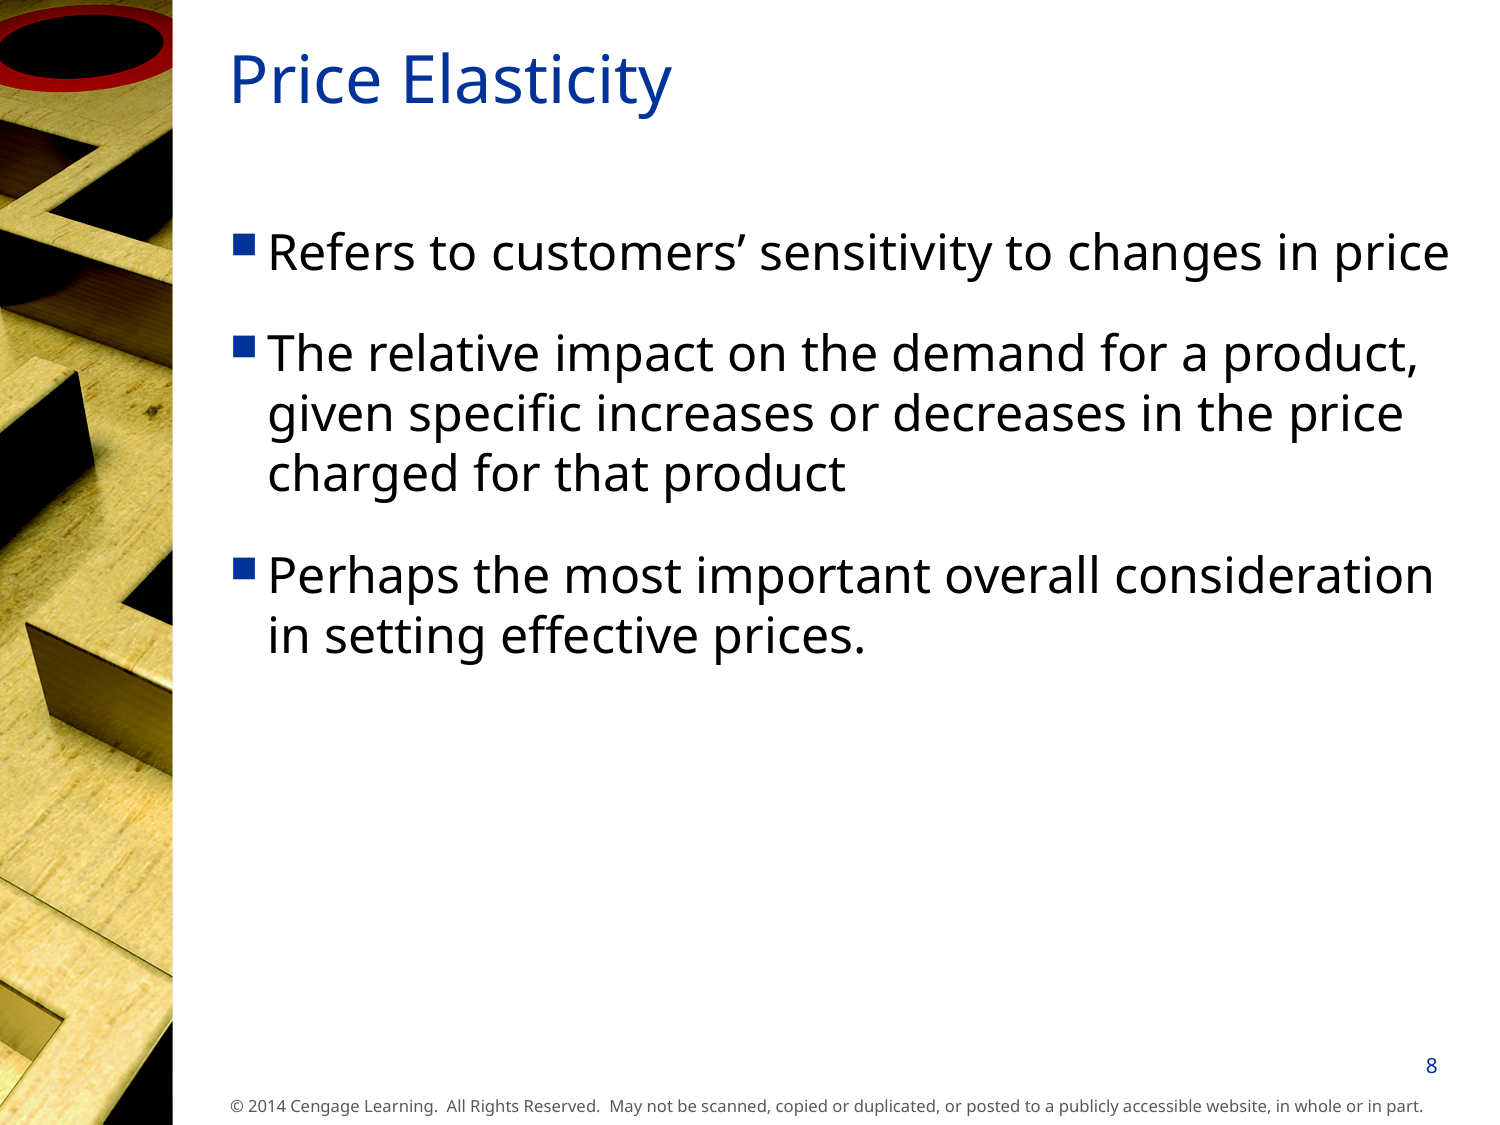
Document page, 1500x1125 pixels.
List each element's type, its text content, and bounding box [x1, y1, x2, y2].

picture [0, 0, 173, 1125]
title Price Elasticity [213, 29, 1454, 213]
slide_number 8 [1386, 1037, 1478, 1097]
list Refers to customers’ sensitivity to changes in price The relative impact on the demand for a product, given specific increases or decreases in the price charged for that product Perhaps the most important overall consideration in setting effective prices. [215, 212, 1478, 981]
